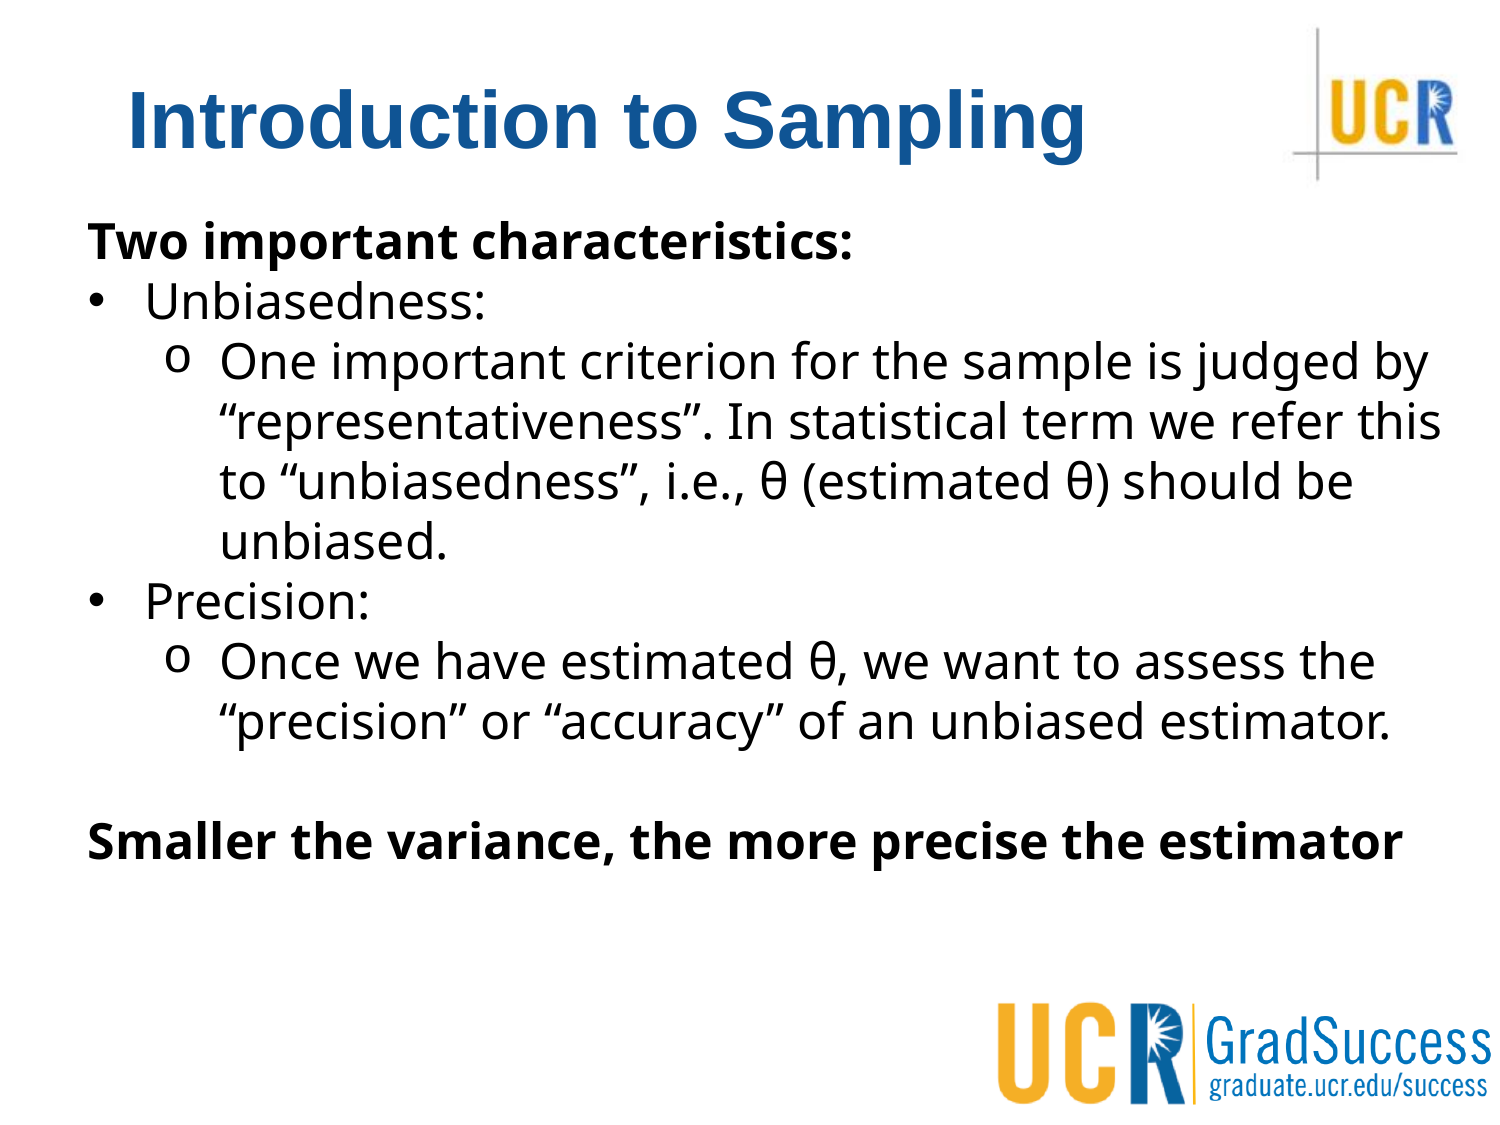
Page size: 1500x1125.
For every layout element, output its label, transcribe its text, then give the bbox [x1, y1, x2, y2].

title Introduction to Sampling [112, 13, 1388, 172]
text_box Two important characteristics: Unbiasedness: One important criterion for the sample is judged by “representativeness”. In statistical term we refer this to “unbiasedness”, i.e., θ (estimated θ) should be unbiased. Precision: Once we have estimated θ, we want to assess the “precision” or “accuracy” of an unbiased estimator. Smaller the variance, the more precise the estimator [73, 201, 1470, 877]
picture [1282, 0, 1500, 196]
